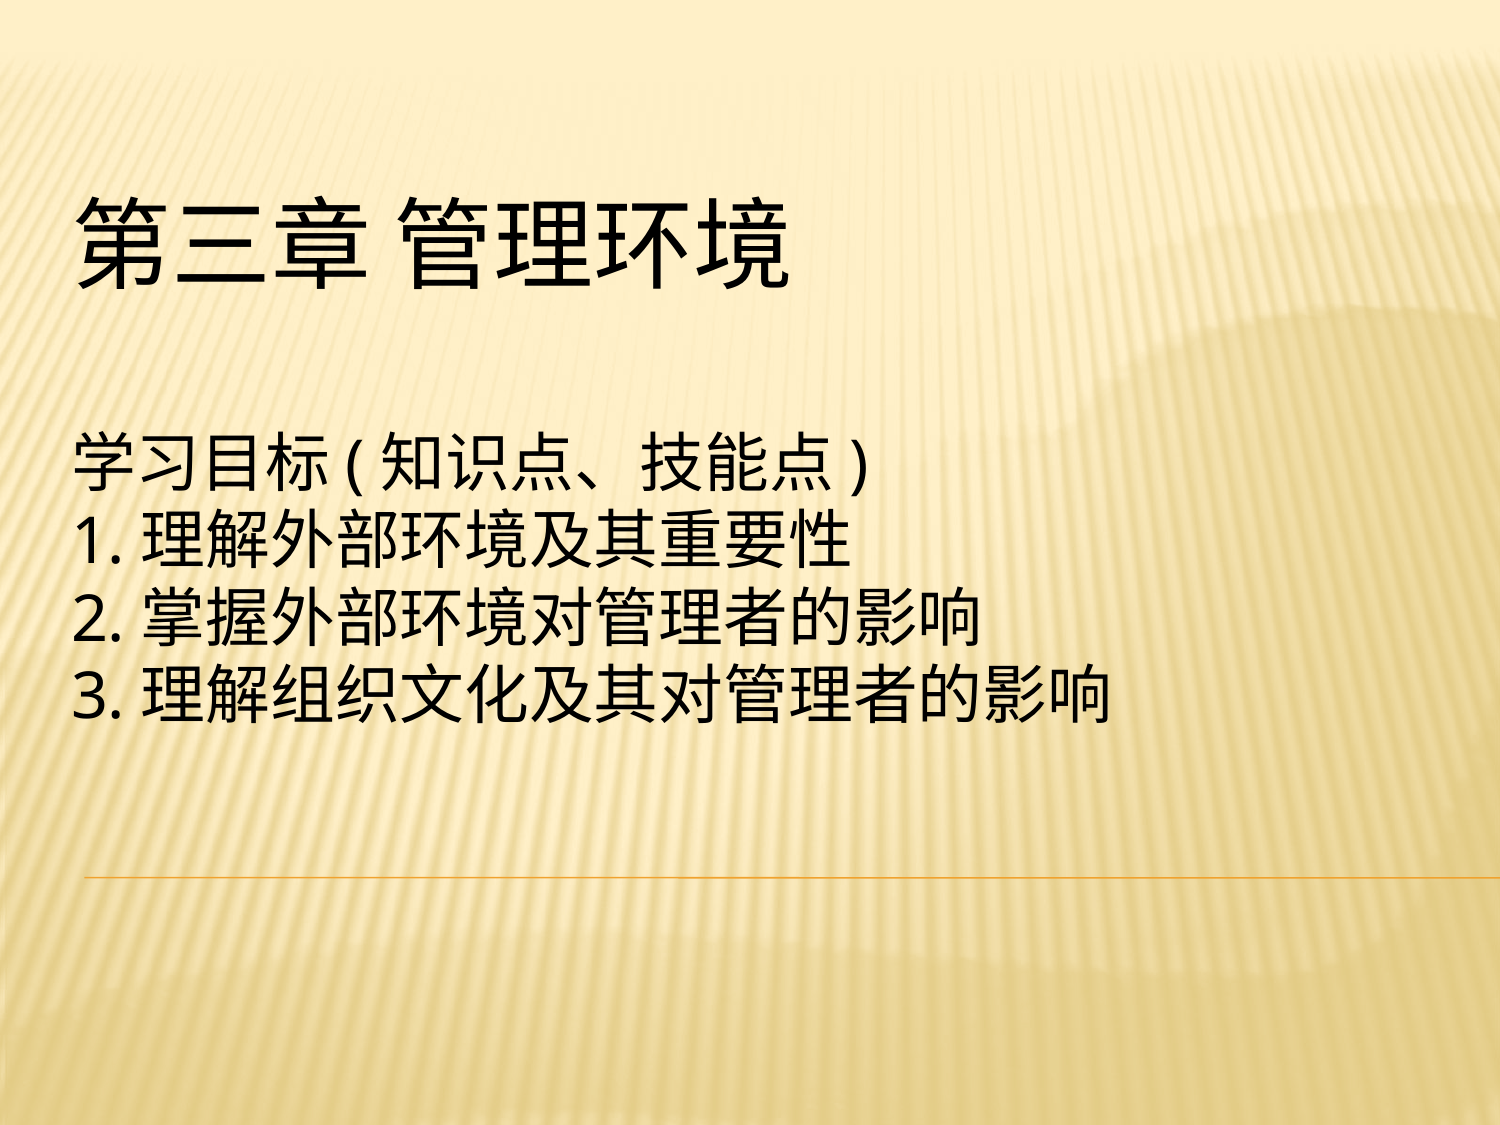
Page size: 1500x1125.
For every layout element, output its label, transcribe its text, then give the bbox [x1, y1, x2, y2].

title 第三章 管理环境 学习目标(知识点、技能点) 1.理解外部环境及其重要性 2.掌握外部环境对管理者的影响 3.理解组织文化及其对管理者的影响 [56, 174, 1444, 765]
